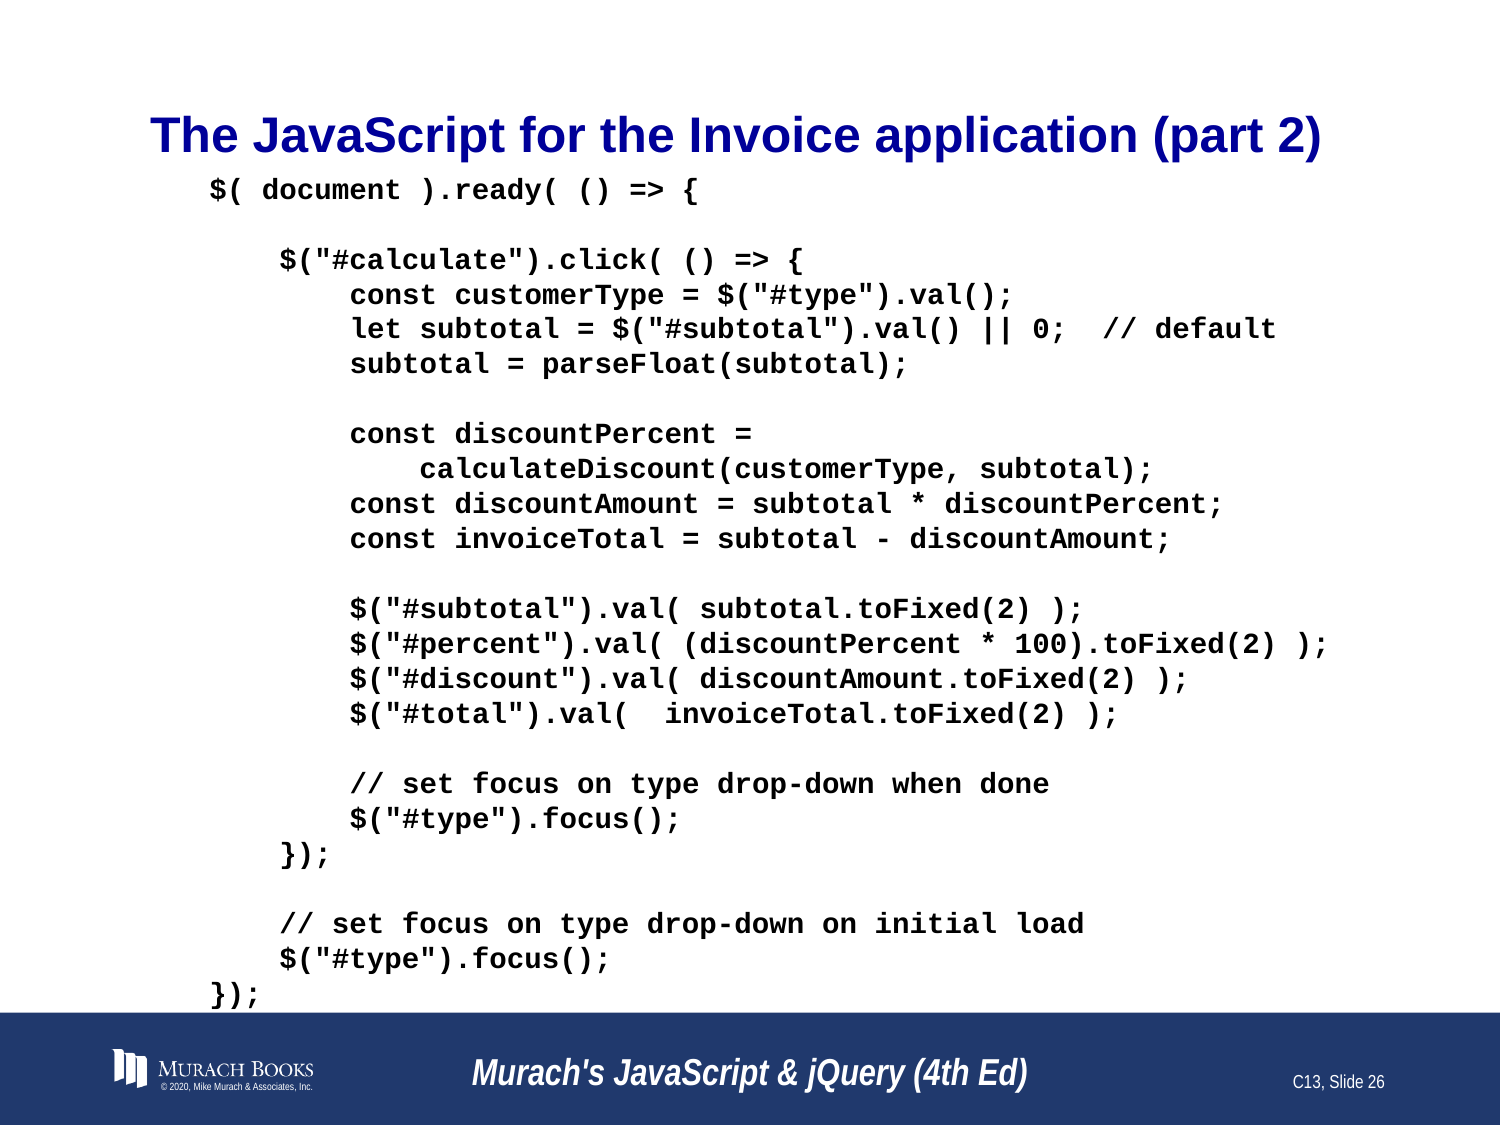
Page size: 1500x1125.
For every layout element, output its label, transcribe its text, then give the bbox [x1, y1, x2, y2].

title The JavaScript for the Invoice application (part 2) [150, 102, 1350, 162]
footer © 2020, Mike Murach & Associates, Inc. [12, 1025, 463, 1100]
list $( document ).ready( () => { $("#calculate").click( () => { const customerType = $("#type").val(); let subtotal = $("#subtotal").val() || 0; // default subtotal = parseFloat(subtotal); const discountPercent = calculateDiscount(customerType, subtotal); const discountAmount = subtotal * discountPercent; const invoiceTotal = subtotal - discountAmount; $("#subtotal").val( subtotal.toFixed(2) ); $("#percent").val( (discountPercent * 100).toFixed(2) ); $("#discount").val( discountAmount.toFixed(2) ); $("#total").val( invoiceTotal.toFixed(2) ); // set focus on type drop-down when done $("#type").focus(); }); // set focus on type drop-down on initial load $("#type").focus(); }); [137, 162, 1350, 963]
slide_number Murach's JavaScript & jQuery (4th Ed) [463, 1025, 1050, 1100]
slide_number C13, Slide 26 [1087, 1025, 1400, 1100]
